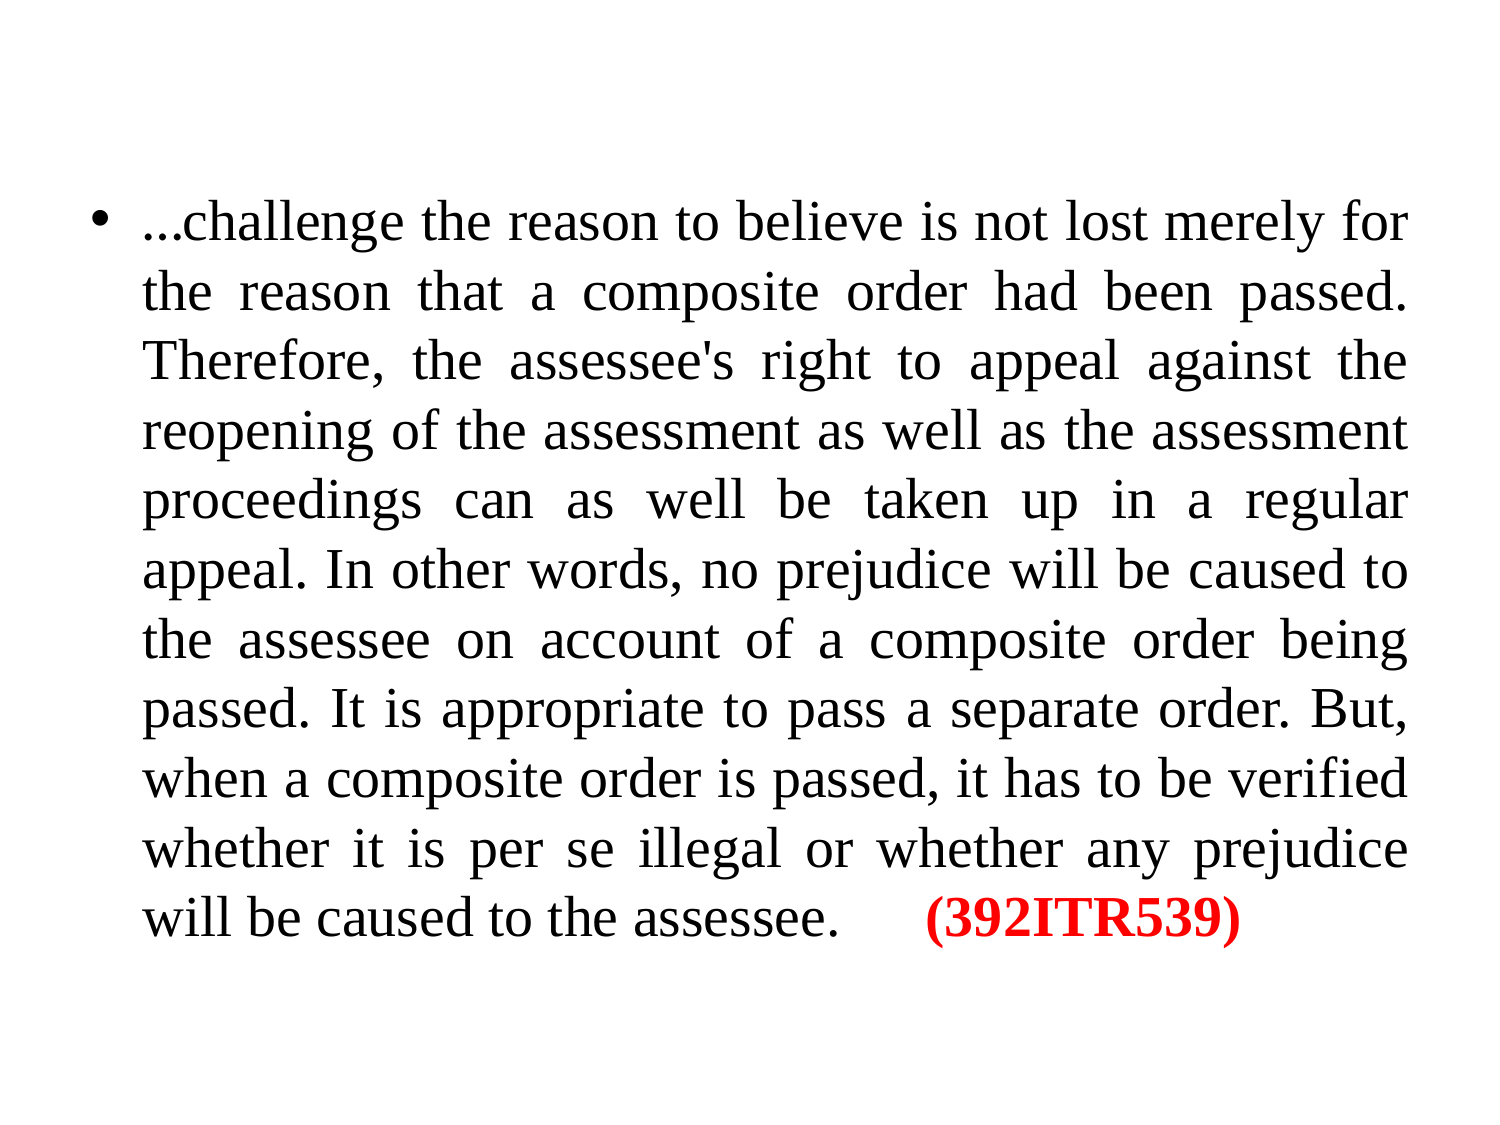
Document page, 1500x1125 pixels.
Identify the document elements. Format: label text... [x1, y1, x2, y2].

list …challenge the reason to believe is not lost merely for the reason that a composite order had been passed. Therefore, the assessee's right to appeal against the reopening of the assessment as well as the assessment proceedings can as well be taken up in a regular appeal. In other words, no prejudice will be caused to the assessee on account of a composite order being passed. It is appropriate to pass a separate order. But, when a composite order is passed, it has to be verified whether it is per se illegal or whether any prejudice will be caused to the assessee. (392ITR539) [75, 174, 1425, 1005]
